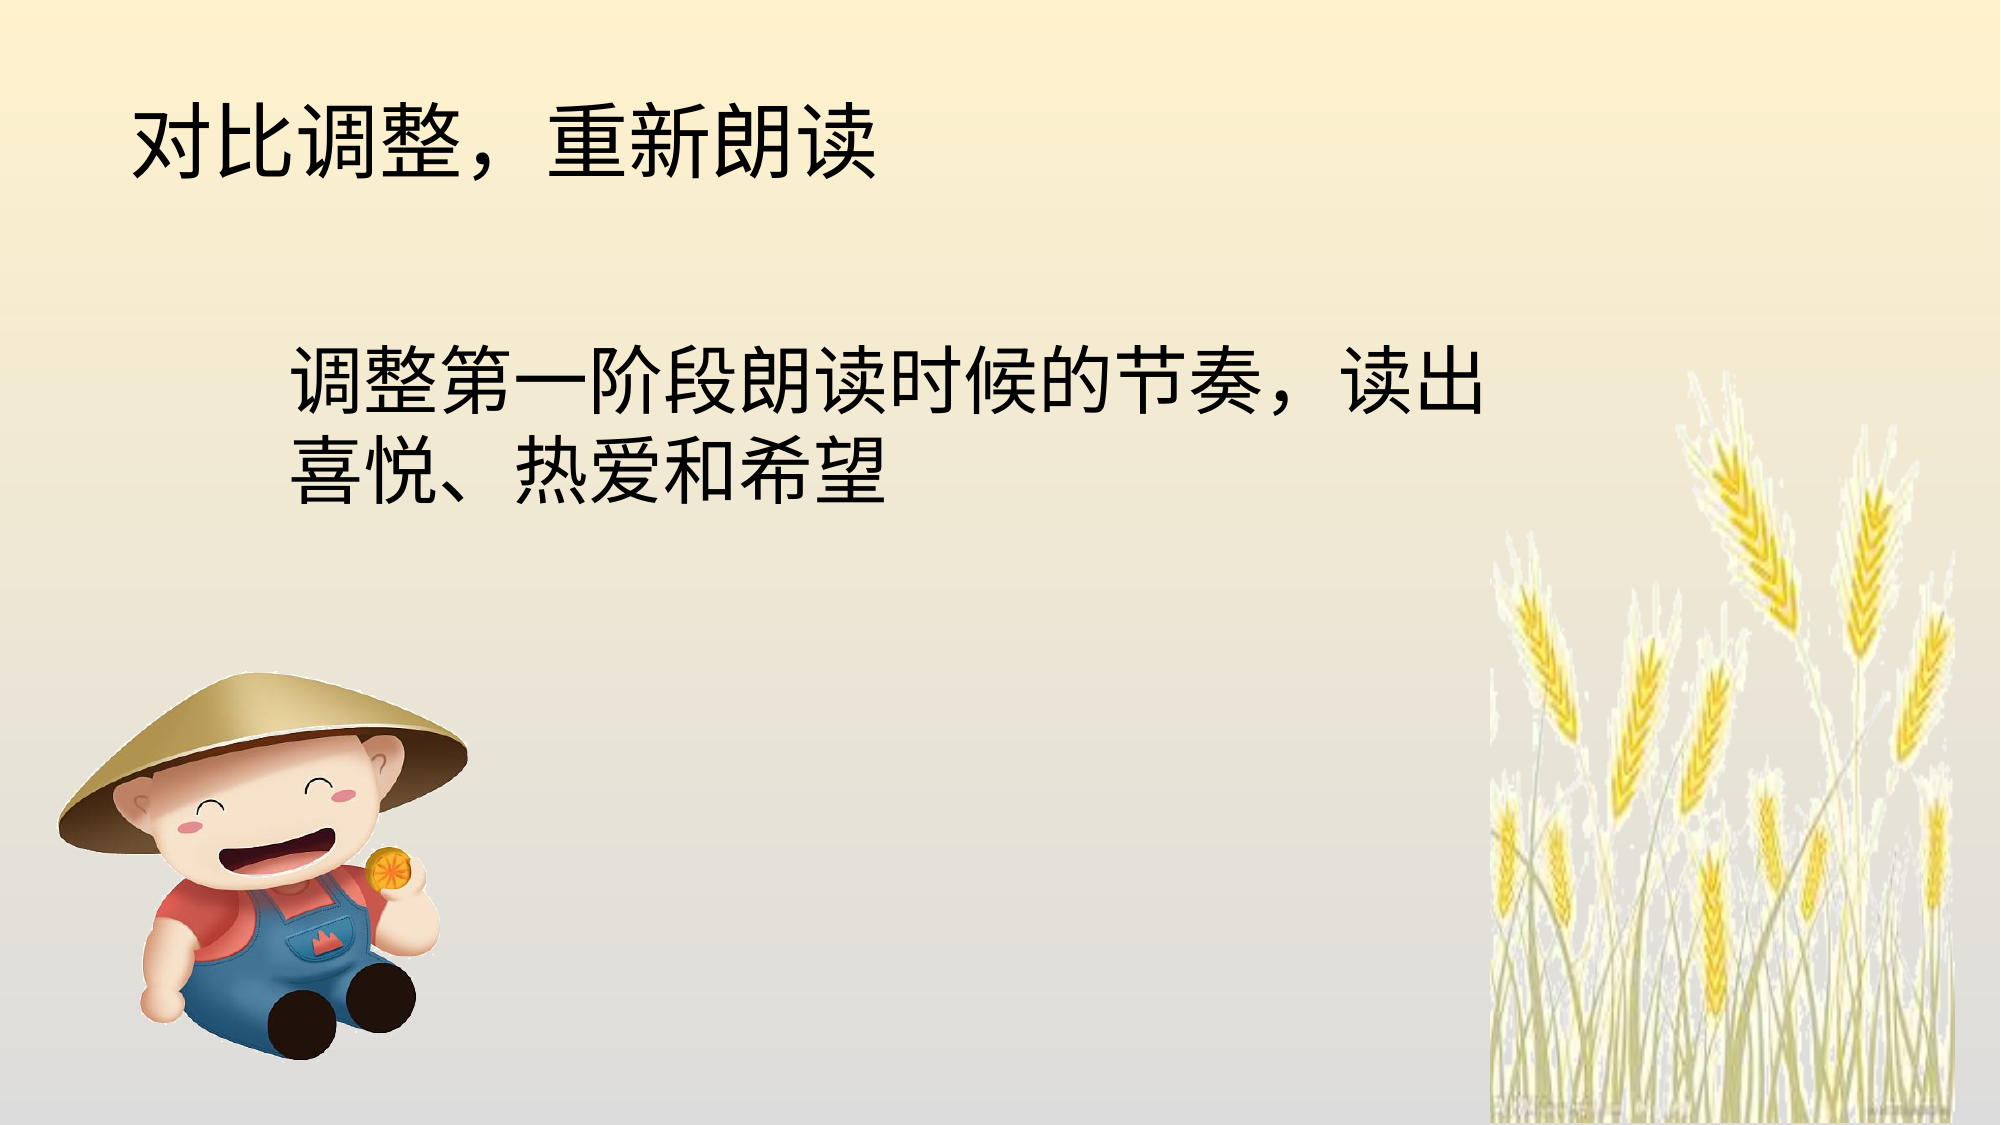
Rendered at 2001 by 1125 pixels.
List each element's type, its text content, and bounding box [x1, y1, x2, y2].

picture [53, 559, 548, 1123]
text_box 调整第一阶段朗读时候的节奏，读出喜悦、热爱和希望 [273, 325, 1490, 521]
picture [1490, 159, 1955, 1123]
text_box 对比调整，重新朗读 [114, 82, 1321, 197]
